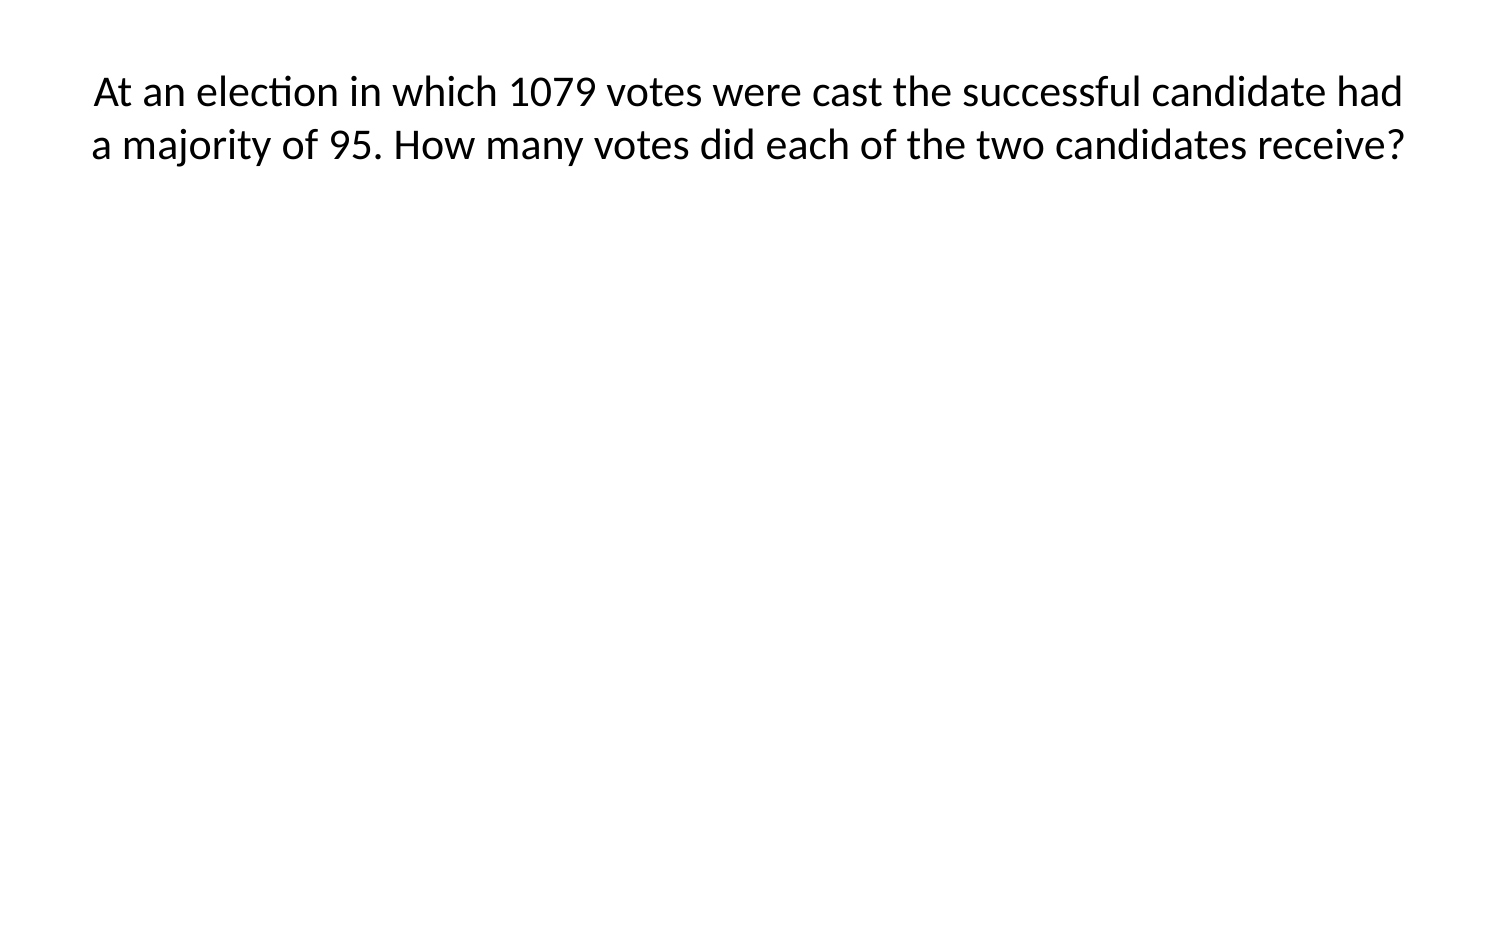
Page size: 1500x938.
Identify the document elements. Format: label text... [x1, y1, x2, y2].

title At an election in which 1079 votes were cast the successful candidate had a majority of 95. How many votes did each of the two candidates receive? [75, 37, 1425, 194]
